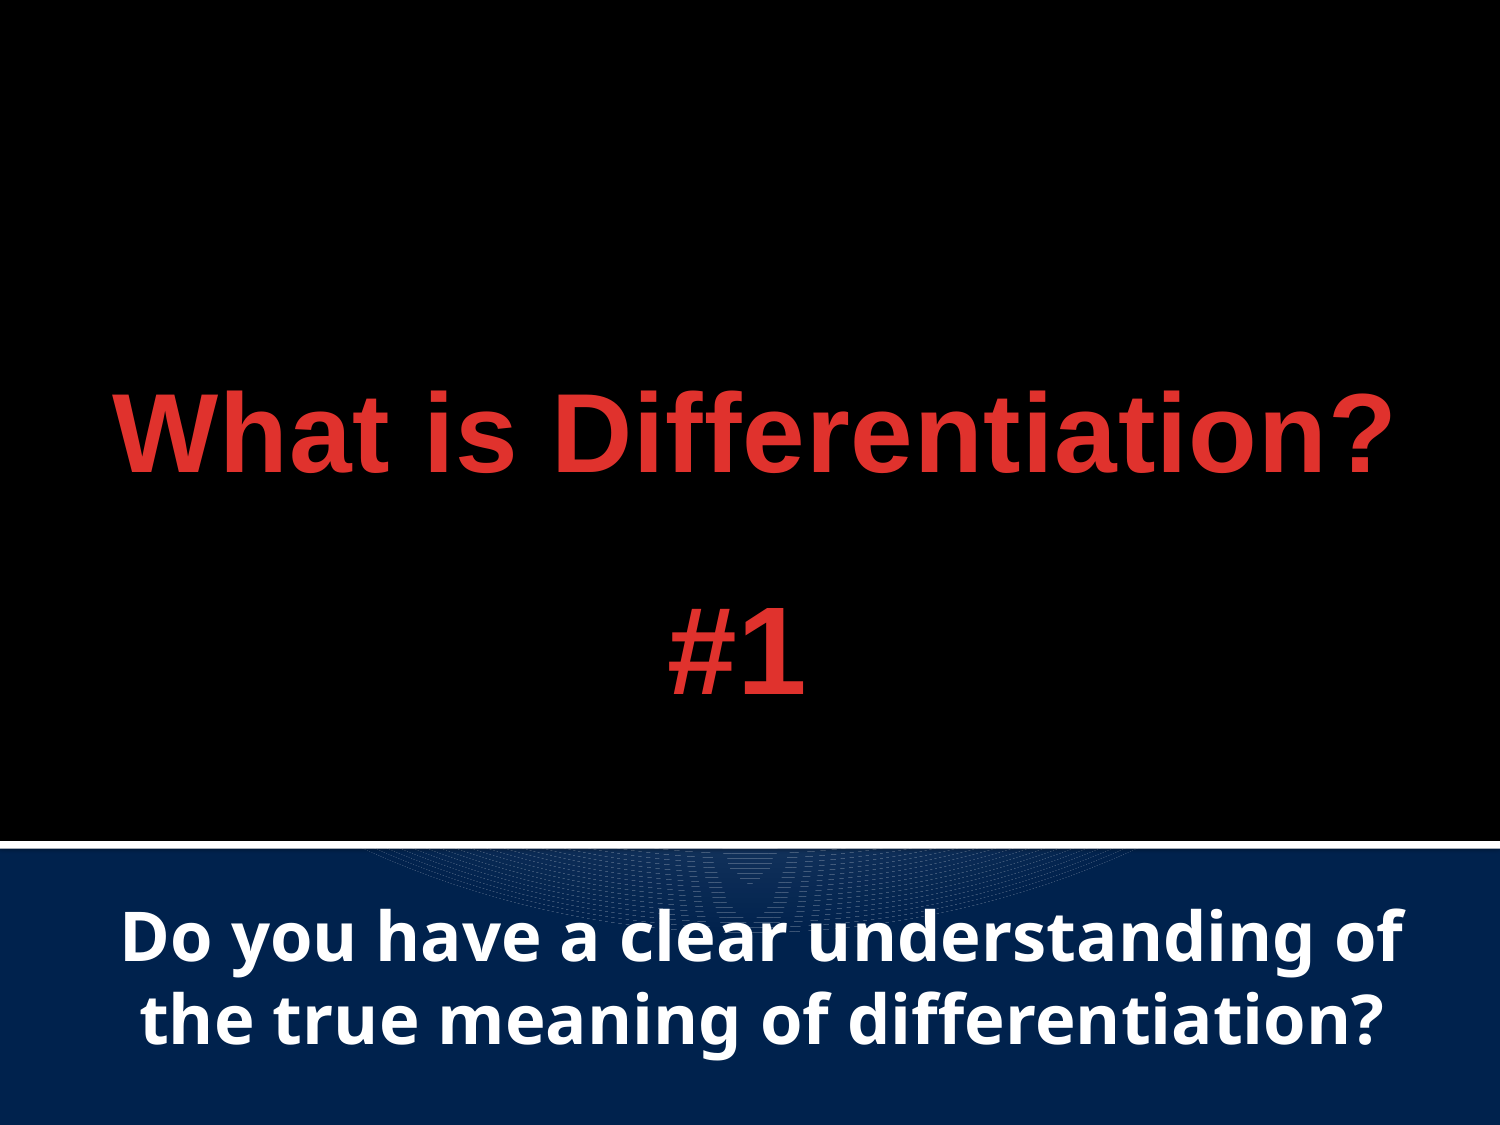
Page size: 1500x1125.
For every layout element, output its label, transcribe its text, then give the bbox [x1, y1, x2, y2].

subtitle What is Differentiation? [1091, 337, 1425, 496]
picture [412, 49, 1088, 776]
text_box Do you have a clear understanding of the true meaning of differentiation? [99, 887, 1413, 1058]
subtitle What is Differentiation? [75, 337, 407, 496]
